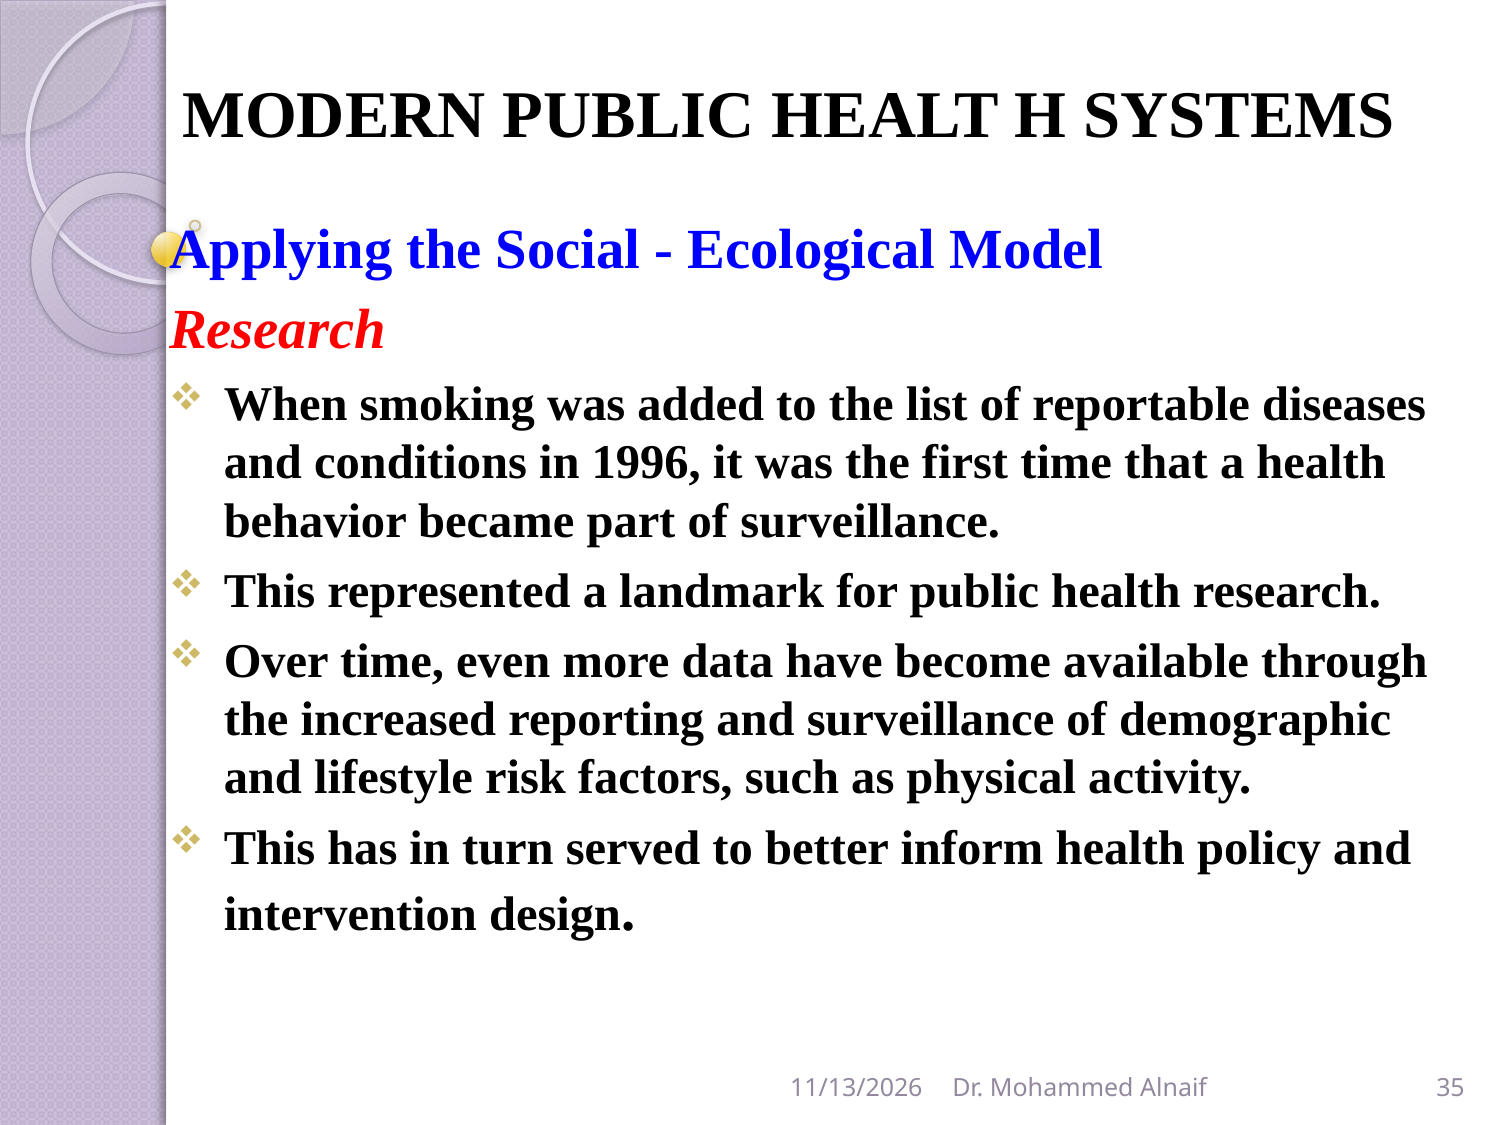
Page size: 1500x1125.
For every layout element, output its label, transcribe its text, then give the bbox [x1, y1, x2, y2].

slide_number 35 [1413, 1034, 1488, 1113]
title MODERN PUBLIC HEALT H SYSTEMS [137, 62, 1413, 159]
footer Dr. Mohammed Alnaif [937, 1034, 1413, 1113]
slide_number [587, 1034, 937, 1113]
subtitle Applying the Social - Ecological Model Research When smoking was added to the list of reportable diseases and conditions in 1996, it was the first time that a health behavior became part of surveillance. This represented a landmark for public health research. Over time, even more data have become available through the increased reporting and surveillance of demographic and lifestyle risk factors, such as physical activity. This has in turn served to better inform health policy and intervention design. [150, 212, 1463, 988]
